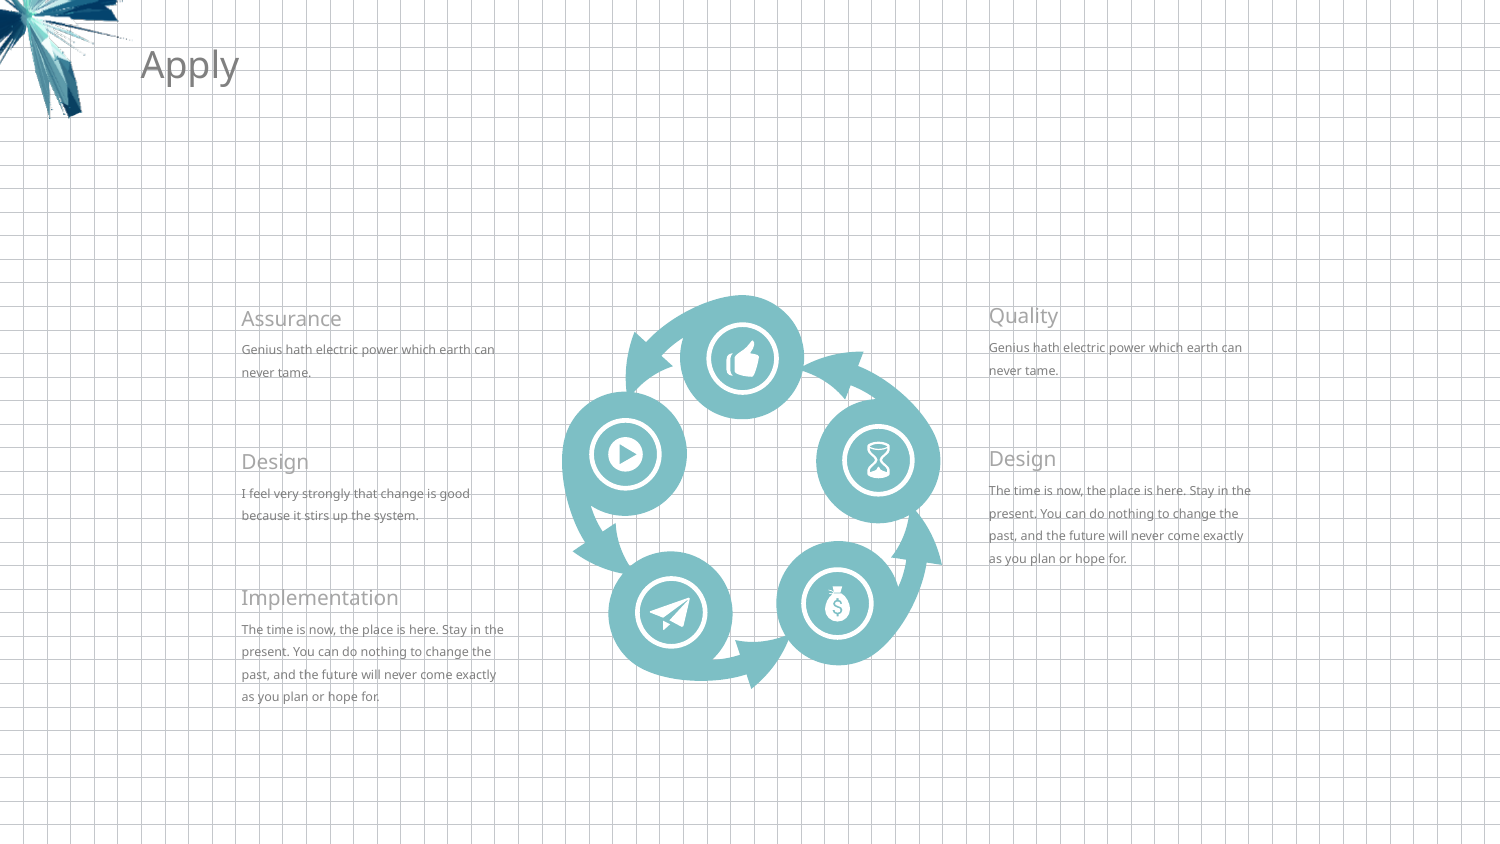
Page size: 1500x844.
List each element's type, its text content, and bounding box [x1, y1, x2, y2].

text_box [557, 382, 696, 576]
text_box I feel very strongly that change is good because it stirs up the system. [241, 478, 512, 524]
text_box Assurance [241, 300, 480, 331]
text_box Apply [140, 32, 491, 95]
text_box Design [241, 443, 480, 474]
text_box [797, 350, 943, 533]
text_box The time is now, the place is here. Stay in the present. You can do nothing to change the past, and the future will never come exactly as you plan or hope for. [241, 614, 512, 705]
picture [0, 0, 135, 119]
text_box Design [988, 441, 1228, 472]
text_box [769, 504, 943, 669]
text_box The time is now, the place is here. Stay in the present. You can do nothing to change the past, and the future will never come exactly as you plan or hope for. [988, 475, 1260, 566]
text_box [602, 545, 792, 690]
text_box Genius hath electric power which earth can never tame. [988, 332, 1260, 378]
text_box Quality [988, 297, 1228, 328]
text_box Genius hath electric power which earth can never tame. [241, 334, 512, 380]
text_box Implementation [241, 579, 480, 610]
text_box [623, 293, 812, 427]
